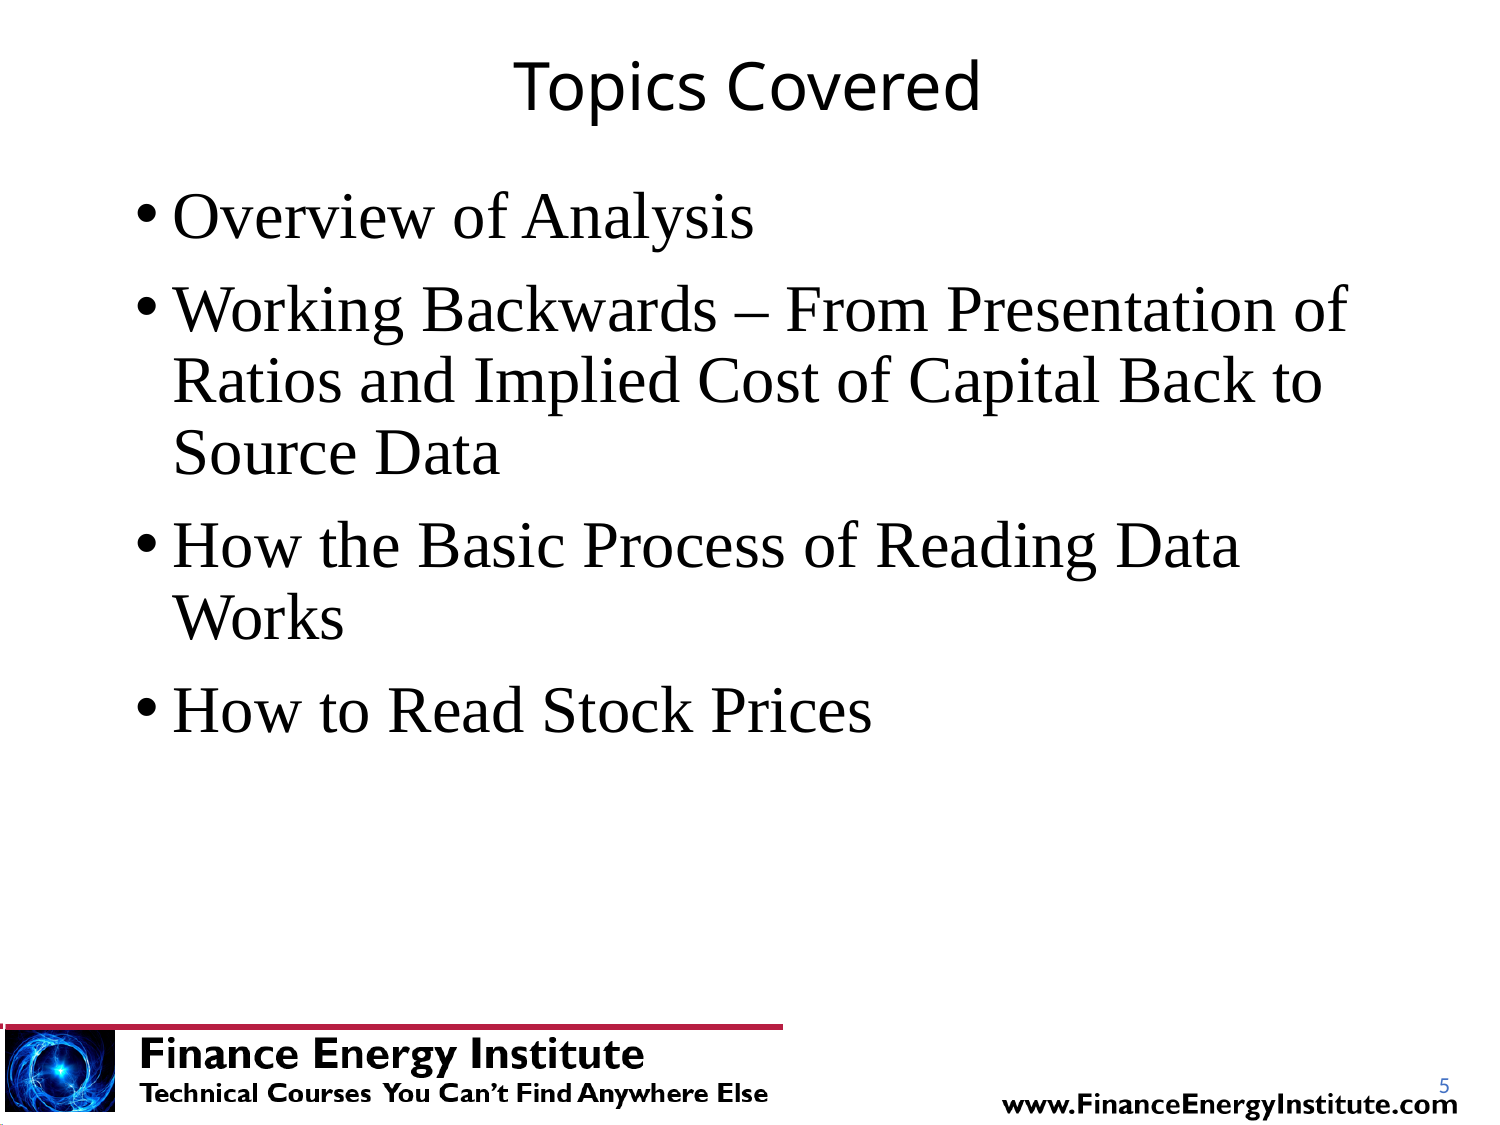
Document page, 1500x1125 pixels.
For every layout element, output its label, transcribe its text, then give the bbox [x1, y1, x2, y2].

picture [997, 1087, 1467, 1125]
picture [0, 1014, 783, 1125]
title Topics Covered [120, 32, 1378, 146]
slide_number 5 [1399, 1063, 1490, 1108]
list Overview of Analysis Working Backwards – From Presentation of Ratios and Implied Cost of Capital Back to Source Data How the Basic Process of Reading Data Works How to Read Stock Prices [120, 173, 1417, 980]
